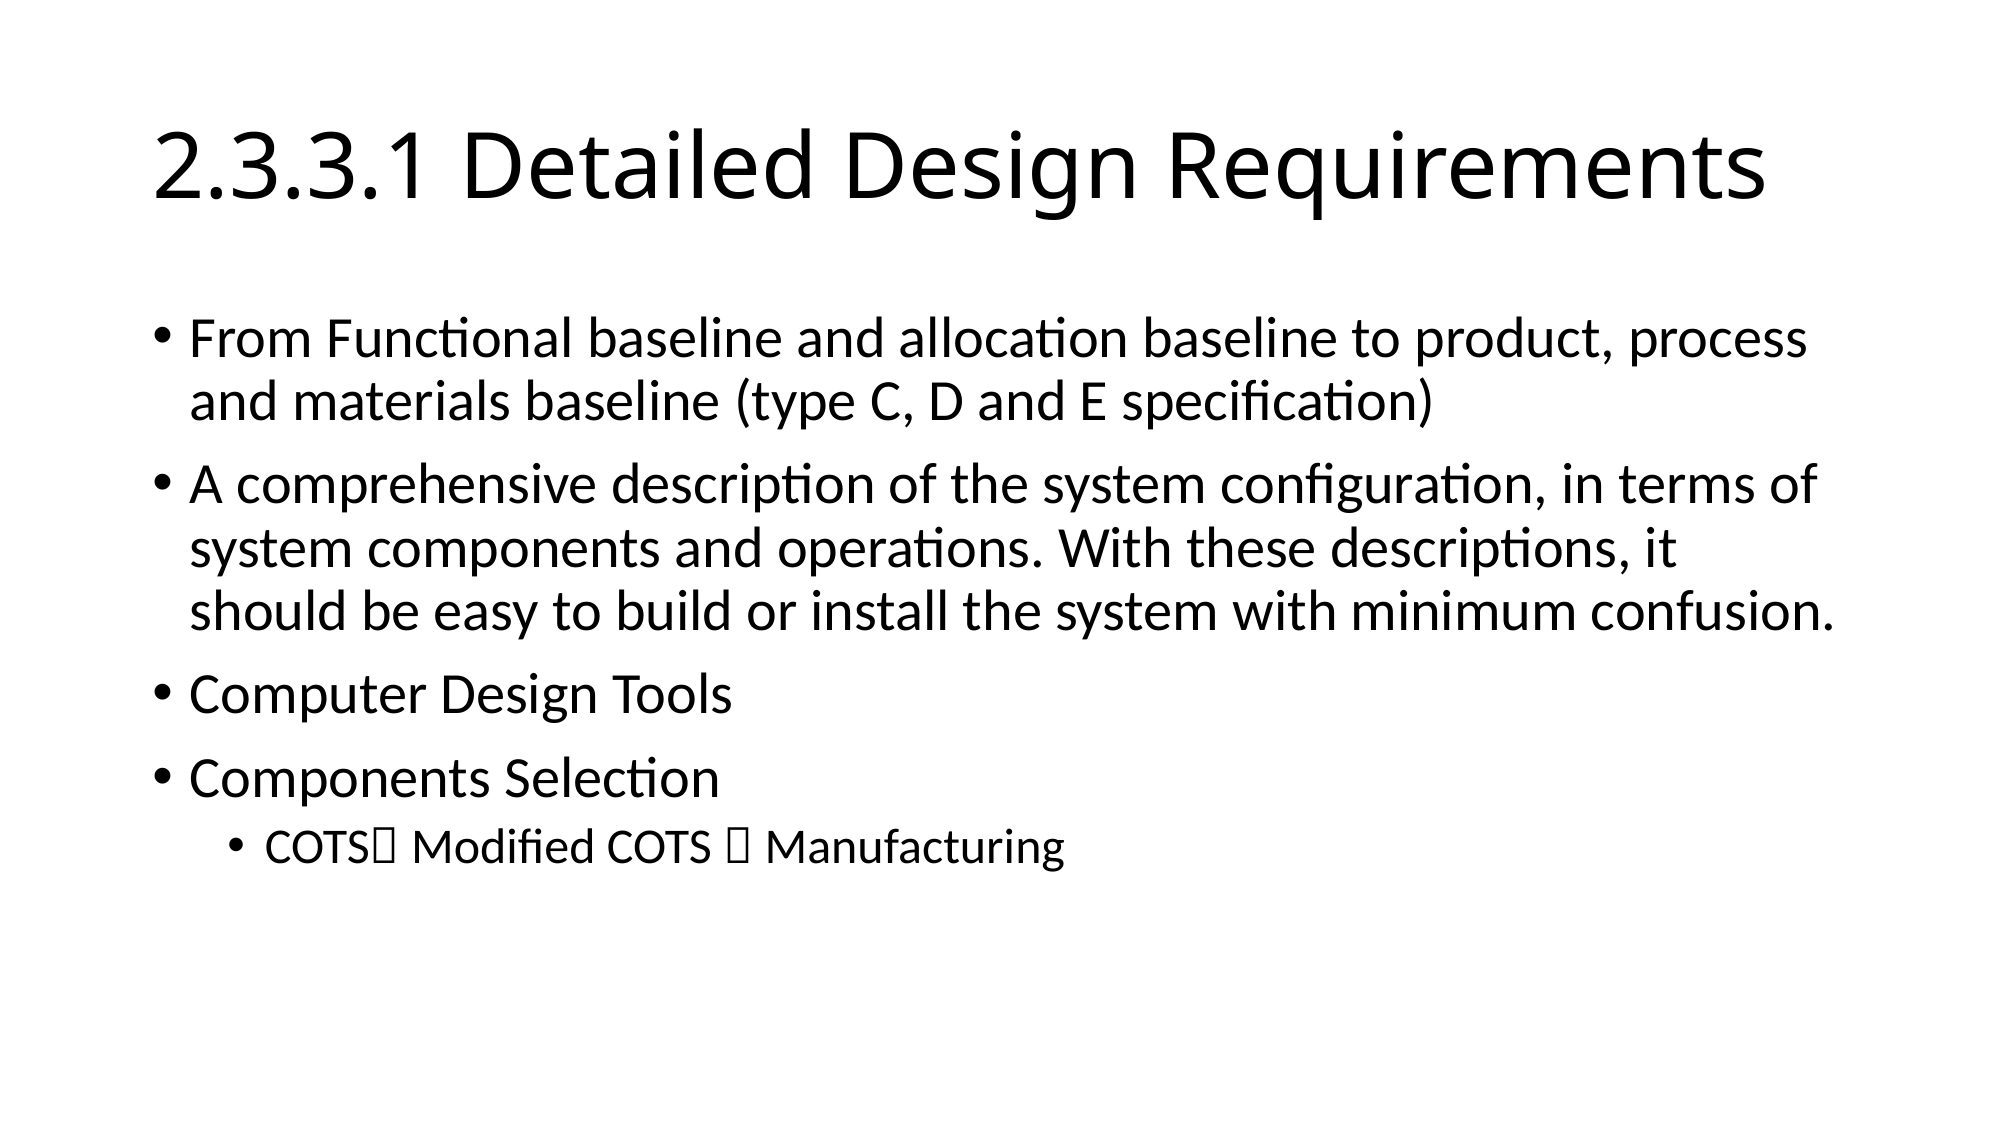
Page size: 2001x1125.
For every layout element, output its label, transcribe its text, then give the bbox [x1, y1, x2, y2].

title 2.3.3.1 Detailed Design Requirements [137, 59, 1863, 278]
list From Functional baseline and allocation baseline to product, process and materials baseline (type C, D and E specification) A comprehensive description of the system configuration, in terms of system components and operations. With these descriptions, it should be easy to build or install the system with minimum confusion. Computer Design Tools Components Selection COTS Modified COTS  Manufacturing [137, 299, 1863, 1014]
